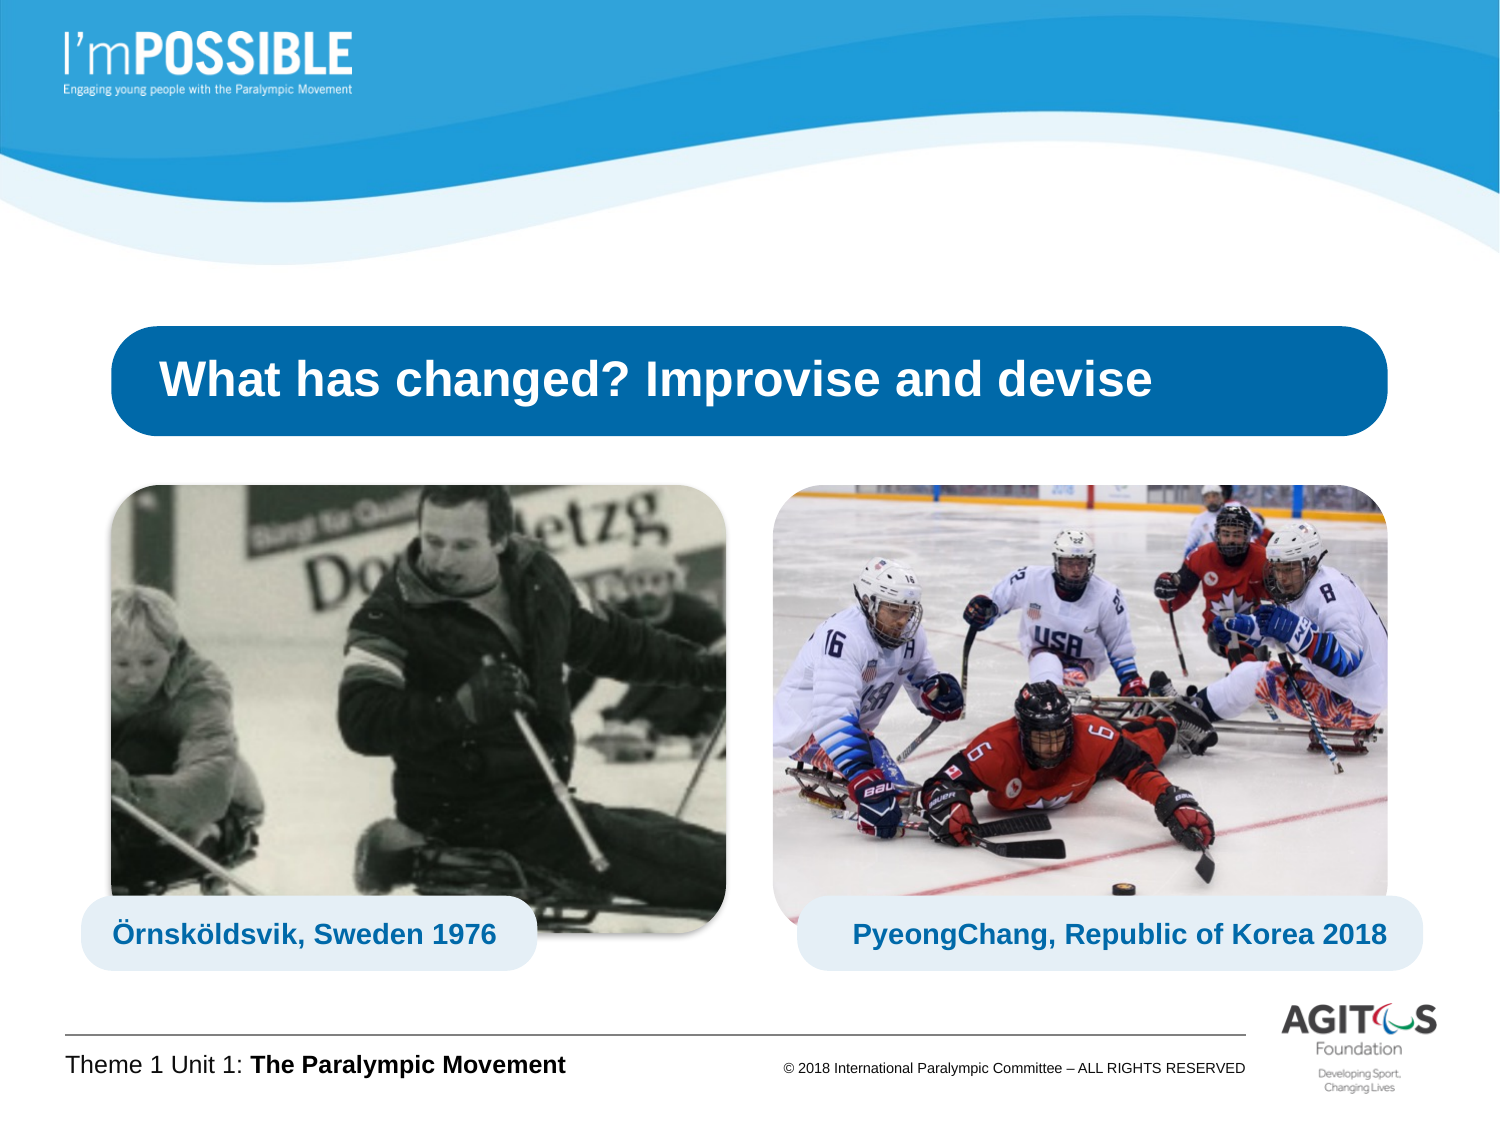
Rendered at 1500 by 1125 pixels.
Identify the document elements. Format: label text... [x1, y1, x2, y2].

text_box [80, 895, 538, 972]
text_box What has changed? Improvise and devise [159, 338, 1247, 425]
text_box [109, 324, 1390, 439]
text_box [796, 895, 1424, 972]
text_box [110, 484, 727, 935]
picture [1281, 1003, 1437, 1094]
picture [0, 0, 1500, 273]
picture [772, 484, 1388, 934]
